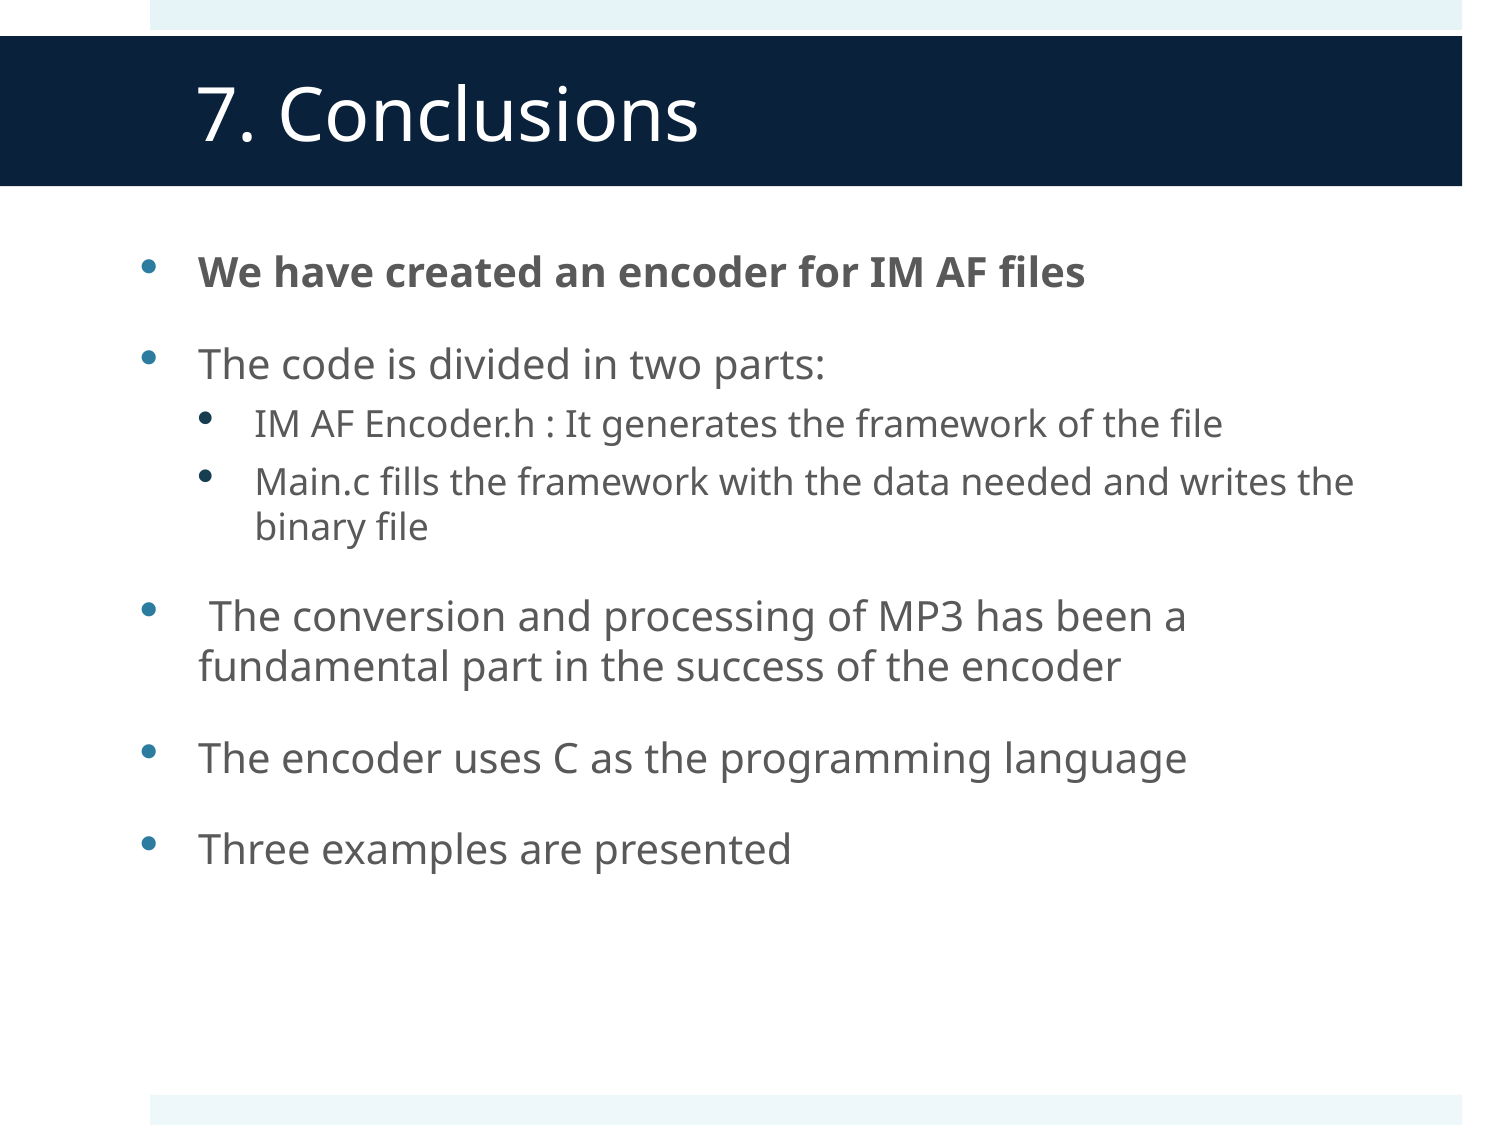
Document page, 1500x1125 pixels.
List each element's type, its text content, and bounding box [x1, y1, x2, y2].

list We have created an encoder for IM AF files The code is divided in two parts: IM AF Encoder.h : It generates the framework of the file Main.c fills the framework with the data needed and writes the binary file The conversion and processing of MP3 has been a fundamental part in the success of the encoder The encoder uses C as the programming language Three examples are presented [126, 238, 1407, 972]
title 7. Conclusions [0, 36, 1463, 187]
